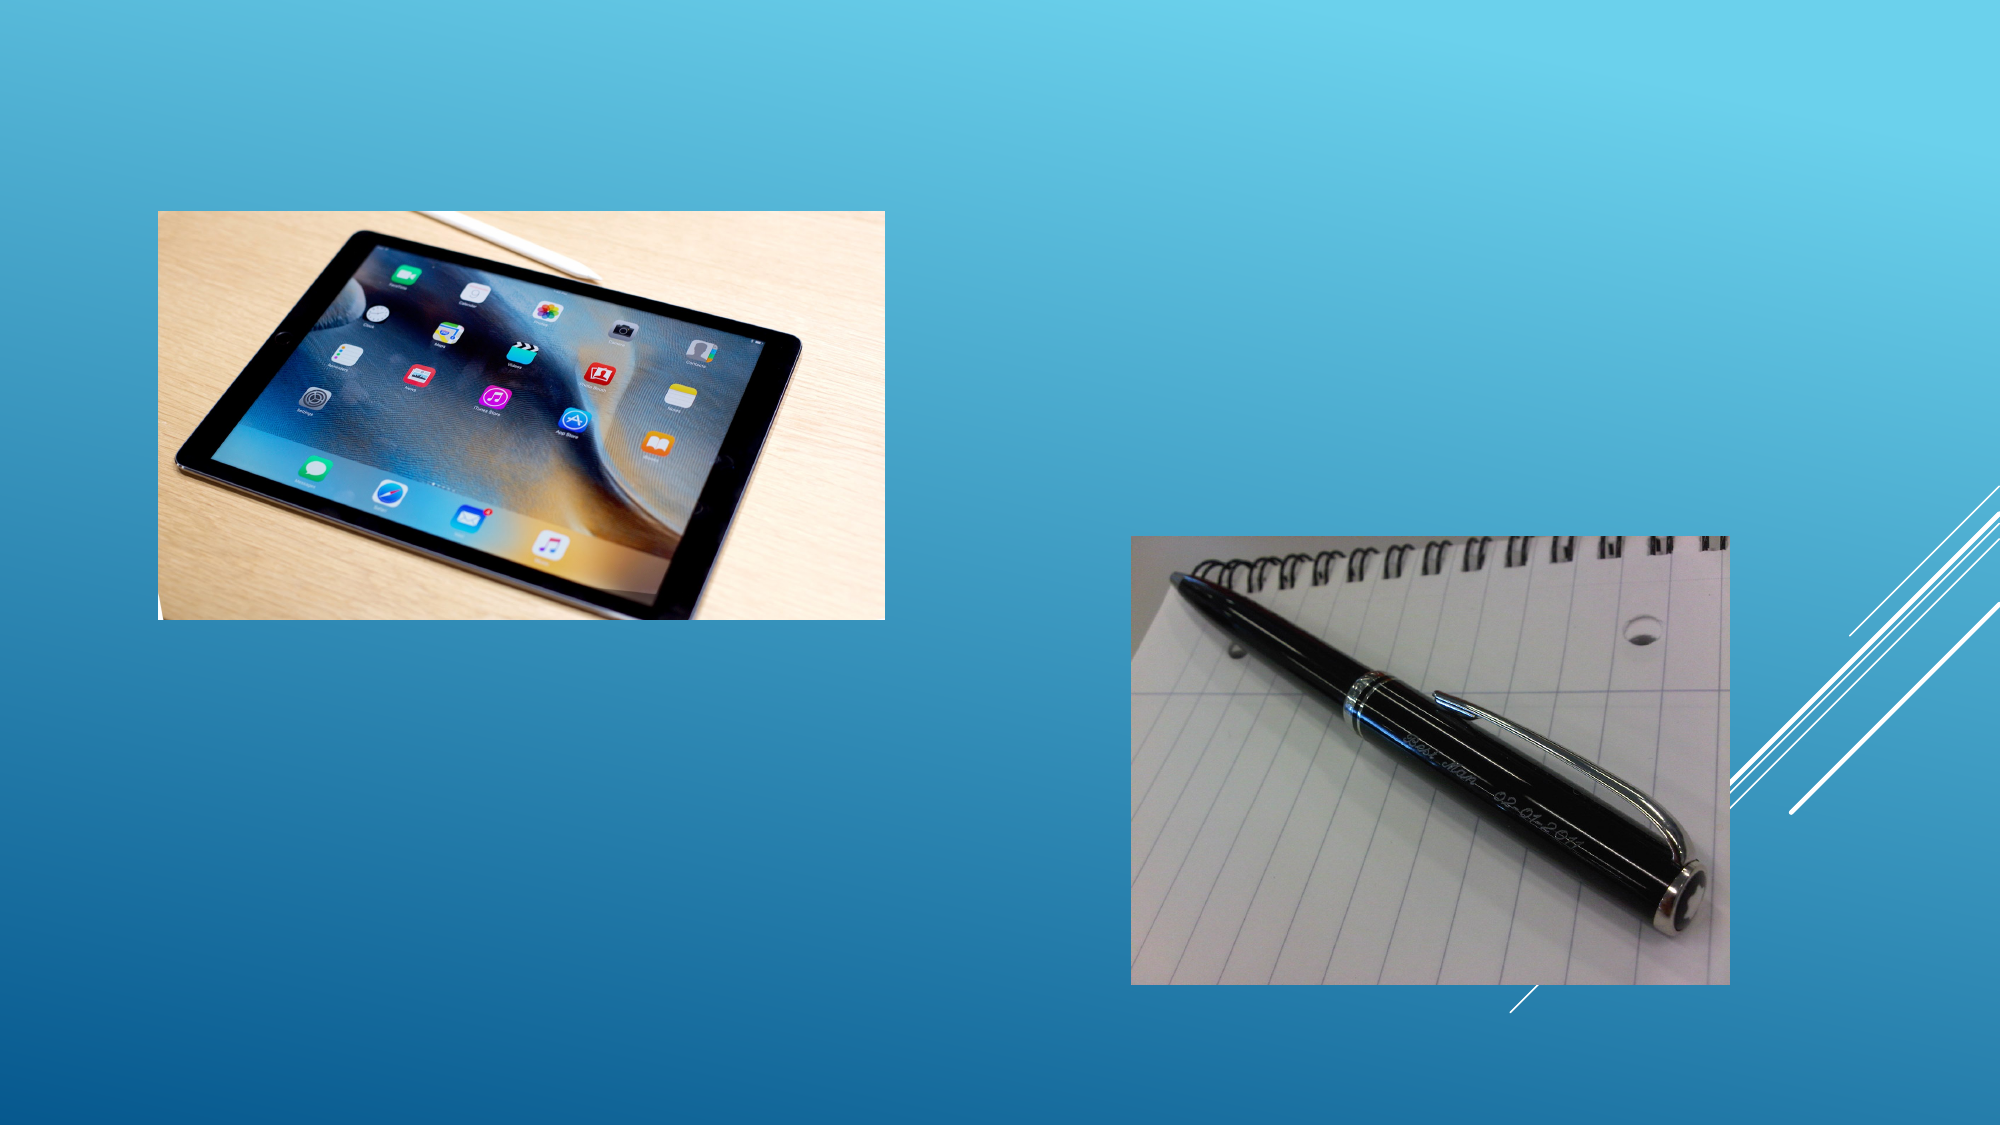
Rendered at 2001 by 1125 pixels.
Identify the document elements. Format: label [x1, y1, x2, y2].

picture [158, 211, 885, 621]
picture [1131, 536, 1731, 986]
